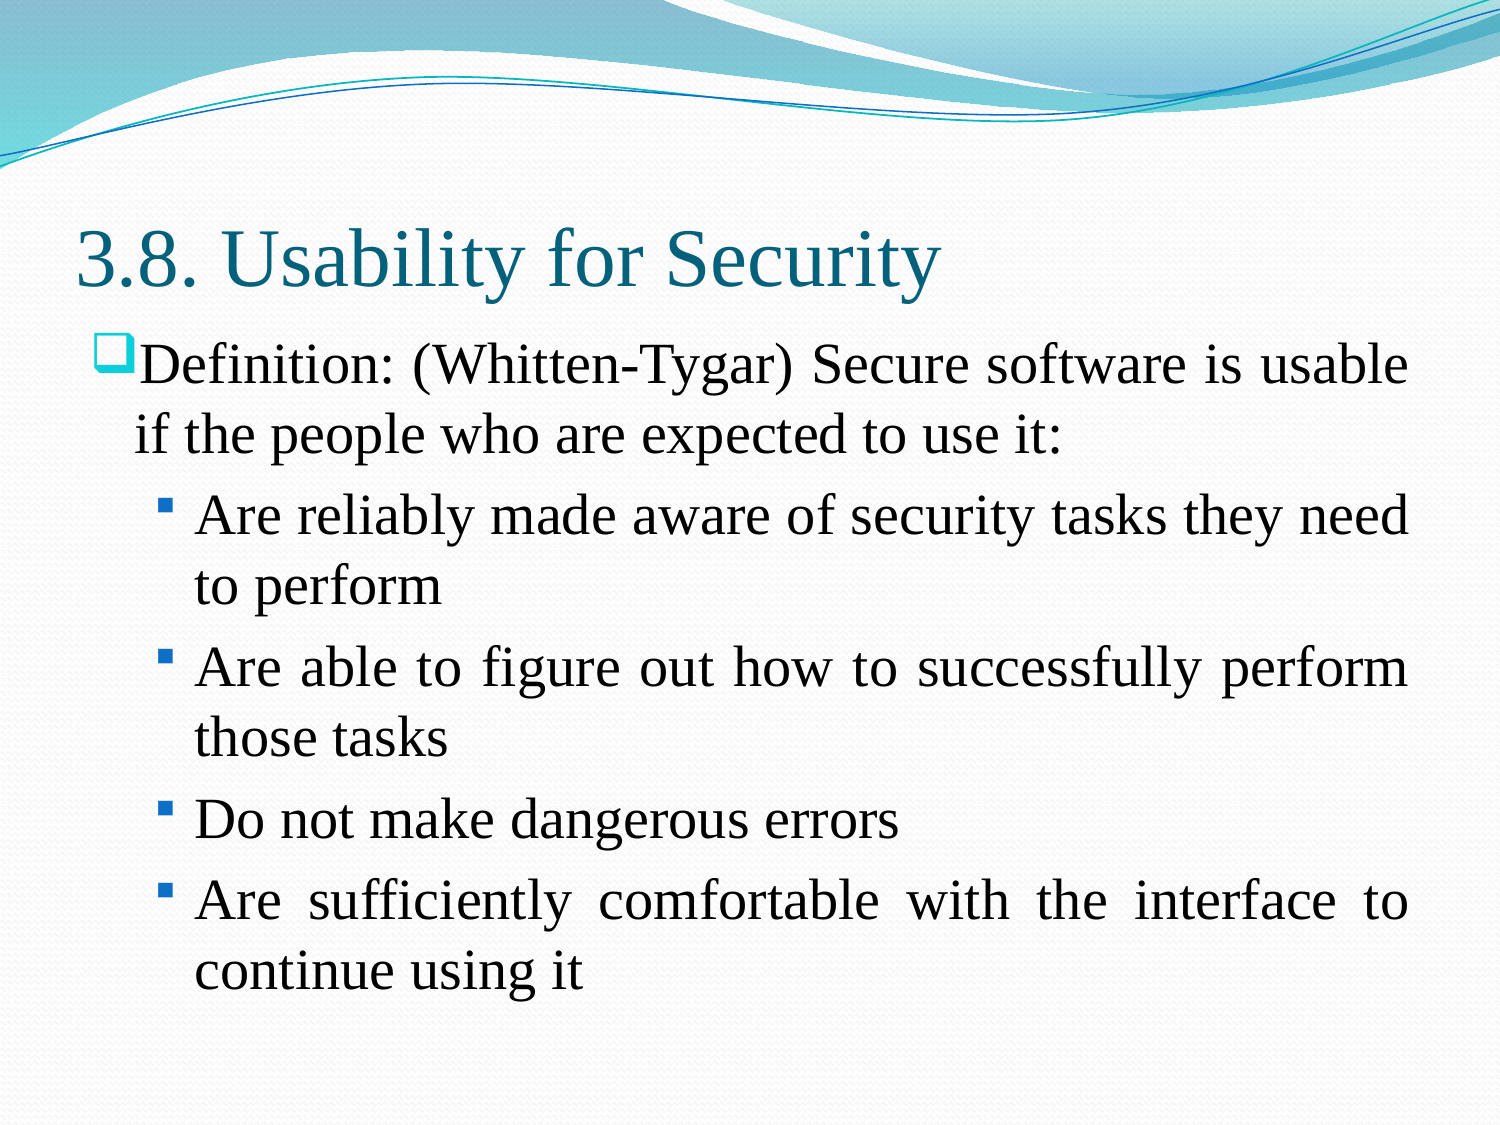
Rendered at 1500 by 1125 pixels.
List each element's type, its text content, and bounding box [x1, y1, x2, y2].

list Definition: (Whitten-Tygar) Secure software is usable if the people who are expected to use it: Are reliably made aware of security tasks they need to perform Are able to figure out how to successfully perform those tasks Do not make dangerous errors Are sufficiently comfortable with the interface to continue using it [75, 317, 1425, 1038]
title 3.8. Usability for Security [75, 115, 1425, 303]
